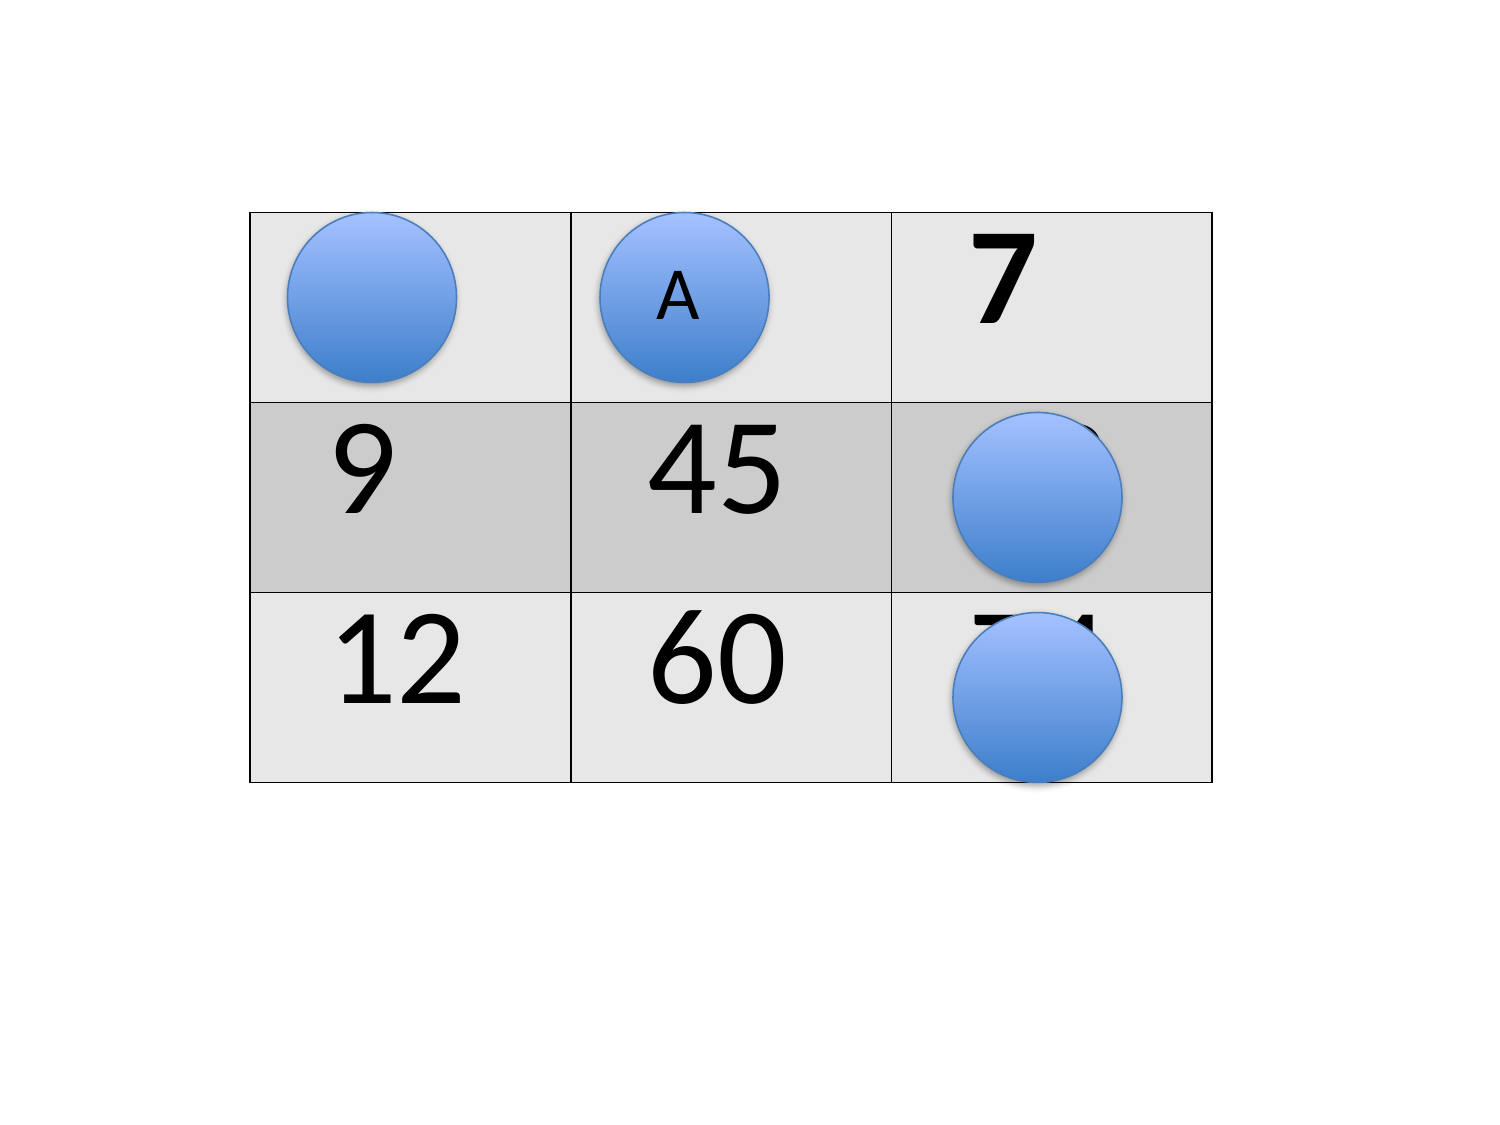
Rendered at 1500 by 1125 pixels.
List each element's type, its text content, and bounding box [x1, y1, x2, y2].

table_cell 45 [572, 403, 891, 592]
table_cell 74 [892, 593, 1211, 782]
table_cell 60 [572, 593, 891, 782]
table_cell 63 [892, 403, 1211, 592]
text_box [286, 211, 458, 384]
text_box [952, 411, 1123, 584]
table_cell 9 [251, 403, 570, 592]
text_box A [599, 211, 770, 384]
table_cell 12 [251, 593, 570, 782]
table_header 7 [892, 213, 1211, 402]
text_box [952, 611, 1123, 784]
table_header 5 [572, 213, 891, 402]
table_header X [251, 213, 570, 402]
